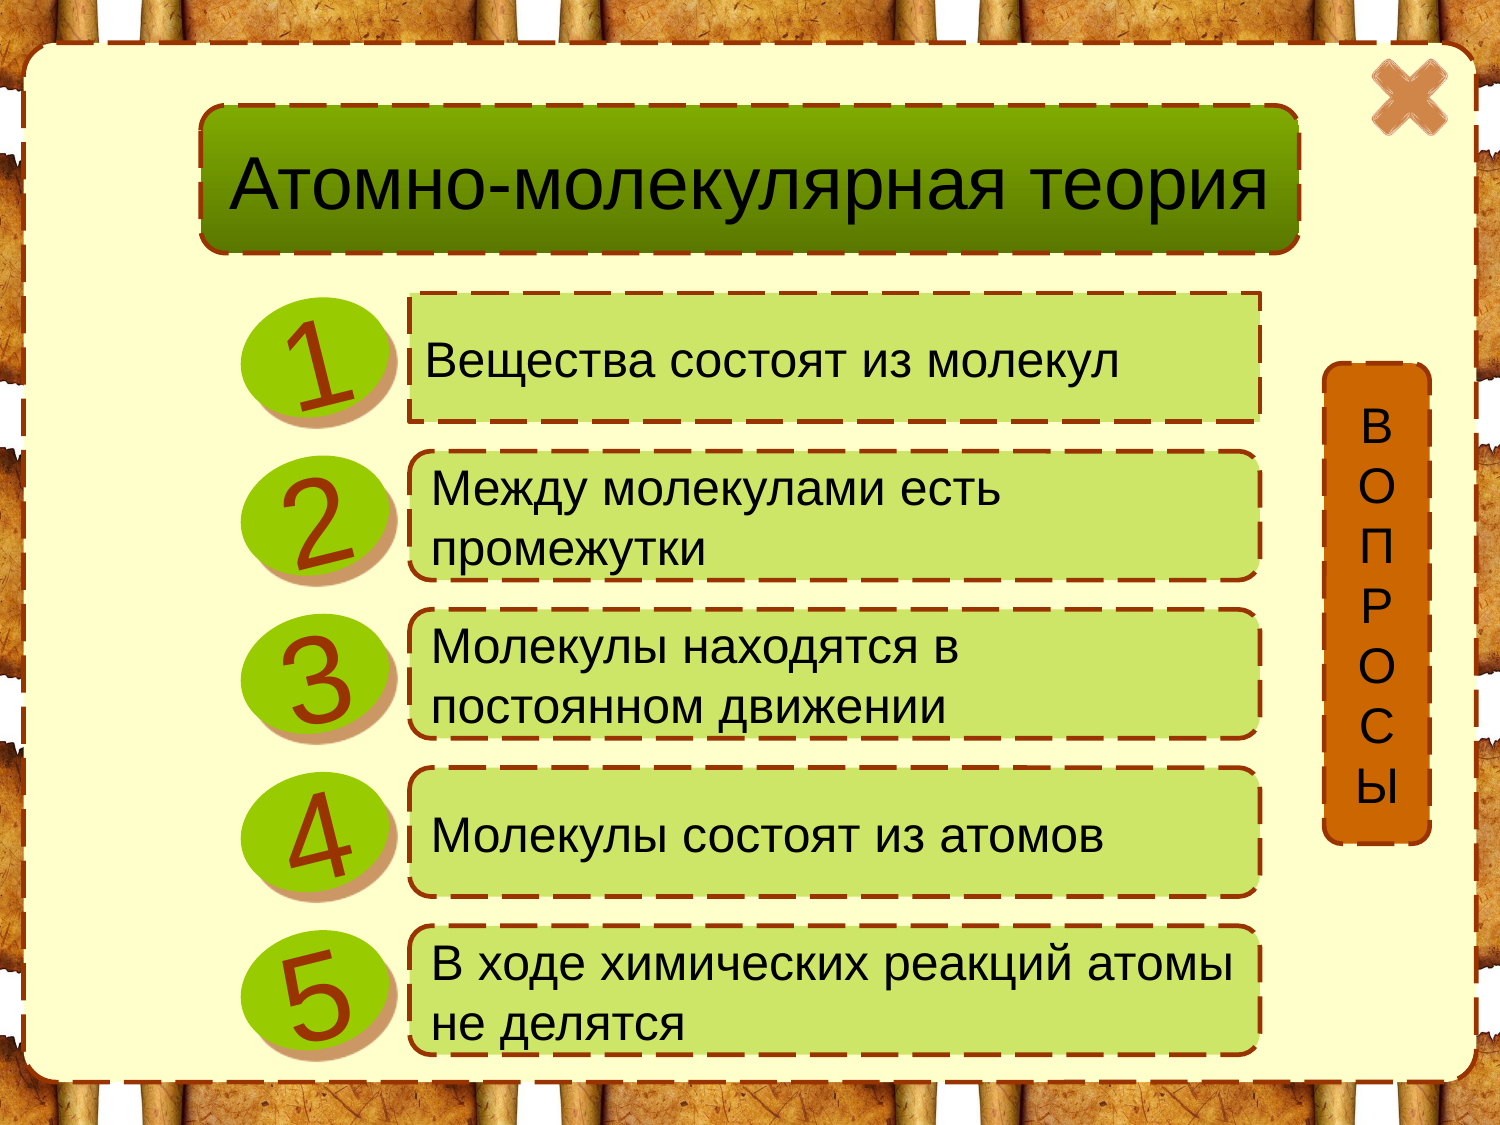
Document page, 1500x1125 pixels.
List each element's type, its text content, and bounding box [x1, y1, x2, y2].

text_box Молекулы находятся в постоянном движении [407, 607, 1263, 741]
text_box 2 [238, 453, 392, 578]
text_box Молекулы состоят из атомов [407, 765, 1263, 899]
text_box 1 [238, 295, 392, 420]
text_box 5 [238, 928, 392, 1053]
text_box 3 [238, 611, 392, 736]
text_box В ходе химических реакций атомы не делятся [407, 923, 1263, 1057]
picture [0, 0, 1500, 1125]
text_box [21, 40, 1479, 1085]
text_box В О П Р О С Ы [1322, 361, 1432, 846]
text_box Атомно-молекулярная теория [198, 103, 1302, 256]
text_box 4 [238, 769, 392, 895]
text_box Вещества состоят из молекул [407, 291, 1262, 424]
text_box Между молекулами есть промежутки [407, 449, 1263, 583]
